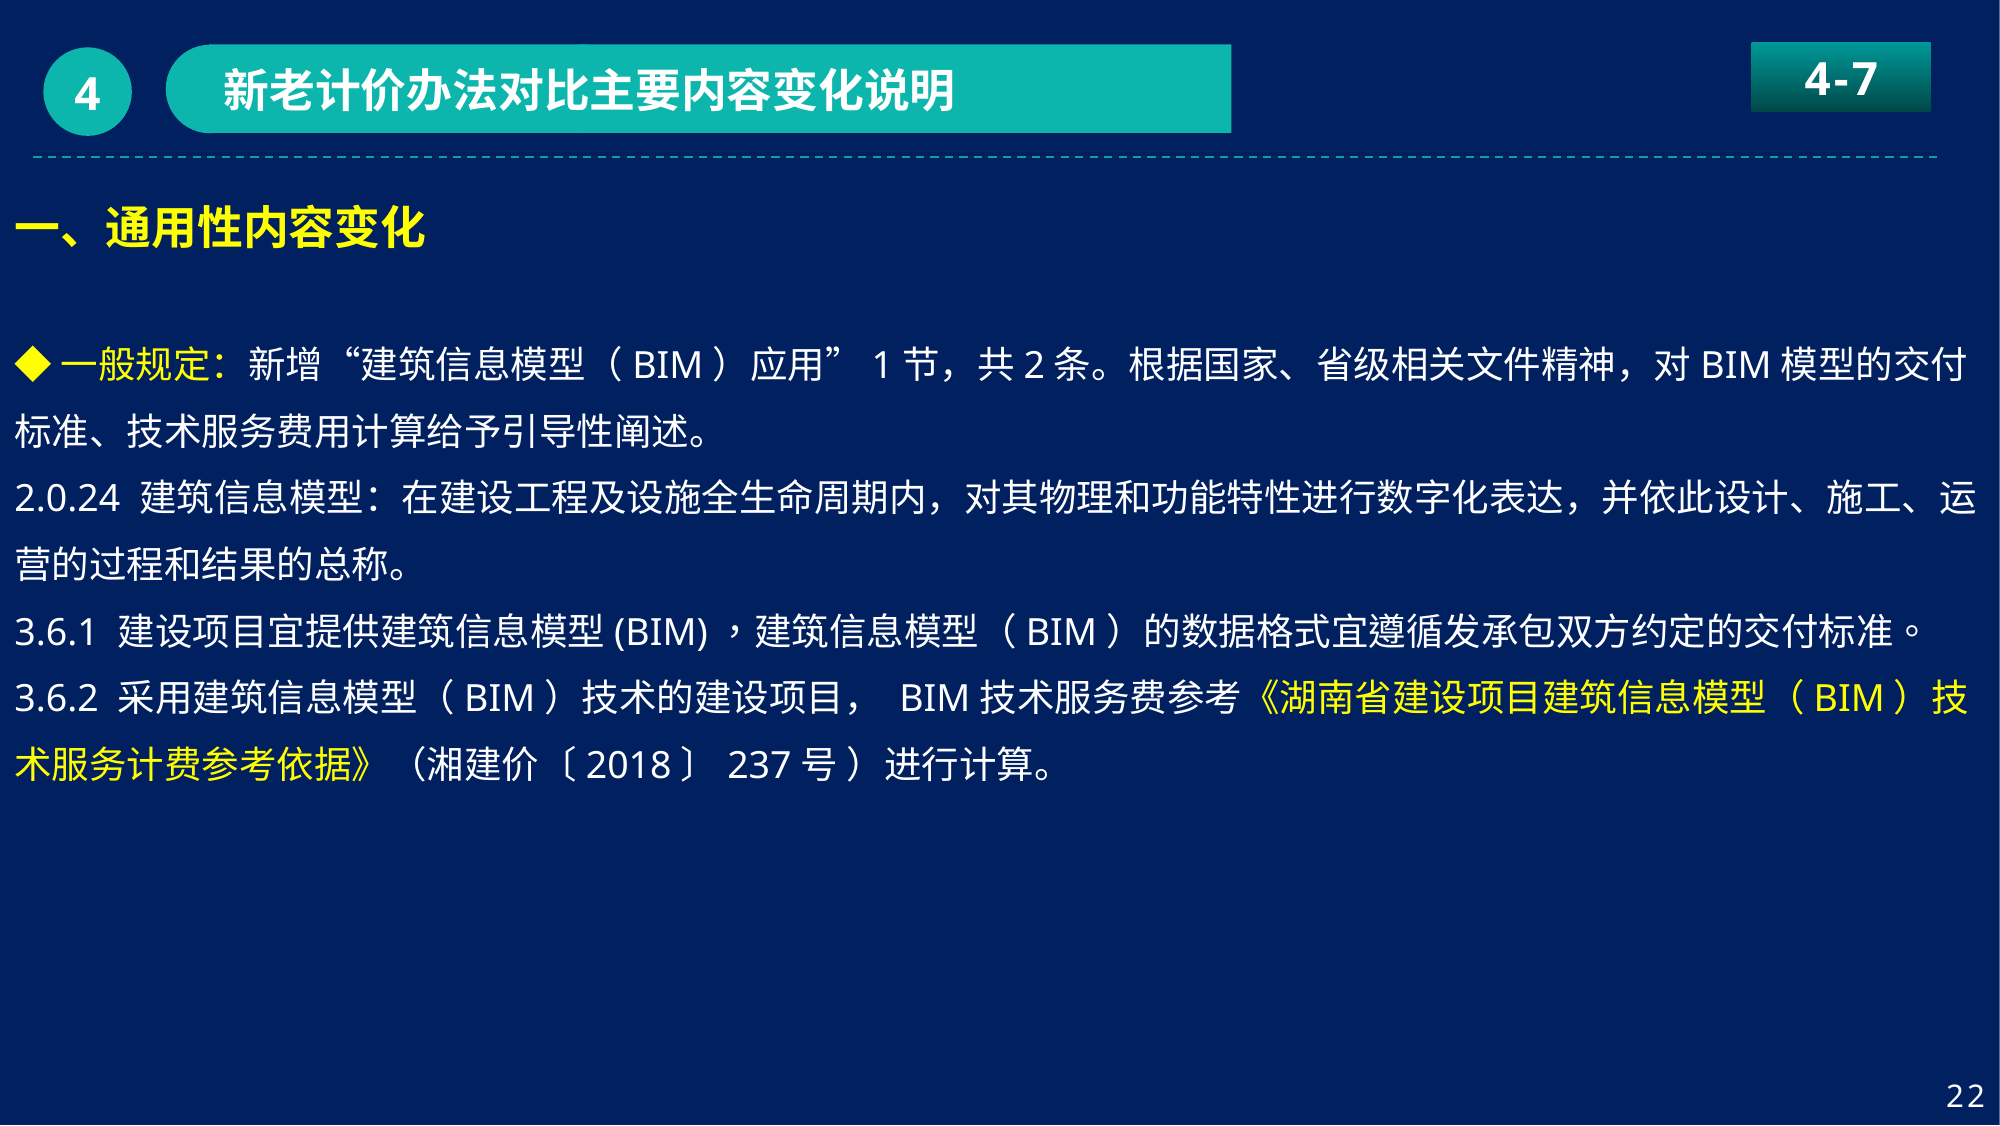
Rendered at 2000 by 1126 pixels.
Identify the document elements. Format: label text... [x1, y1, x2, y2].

text_box 一、通用性内容变化 ◆一般规定：新增“建筑信息模型（BIM）应用”1节，共2条。根据国家、省级相关文件精神，对BIM模型的交付标准、技术服务费用计算给予引导性阐述。 2.0.24 建筑信息模型：在建设工程及设施全生命周期内，对其物理和功能特性进行数字化表达，并依此设计、施工、运营的过程和结果的总称。 3.6.1 建设项目宜提供建筑信息模型(BIM)，建筑信息模型（BIM）的数据格式宜遵循发承包双方约定的交付标准。 3.6.2 采用建筑信息模型（BIM）技术的建设项目， BIM技术服务费参考《湖南省建设项目建筑信息模型（BIM）技术服务计费参考依据》（湘建价〔2018〕237号 ）进行计算。 [0, 179, 2000, 793]
text_box 22 [1905, 1065, 2000, 1126]
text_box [33, 44, 1943, 158]
